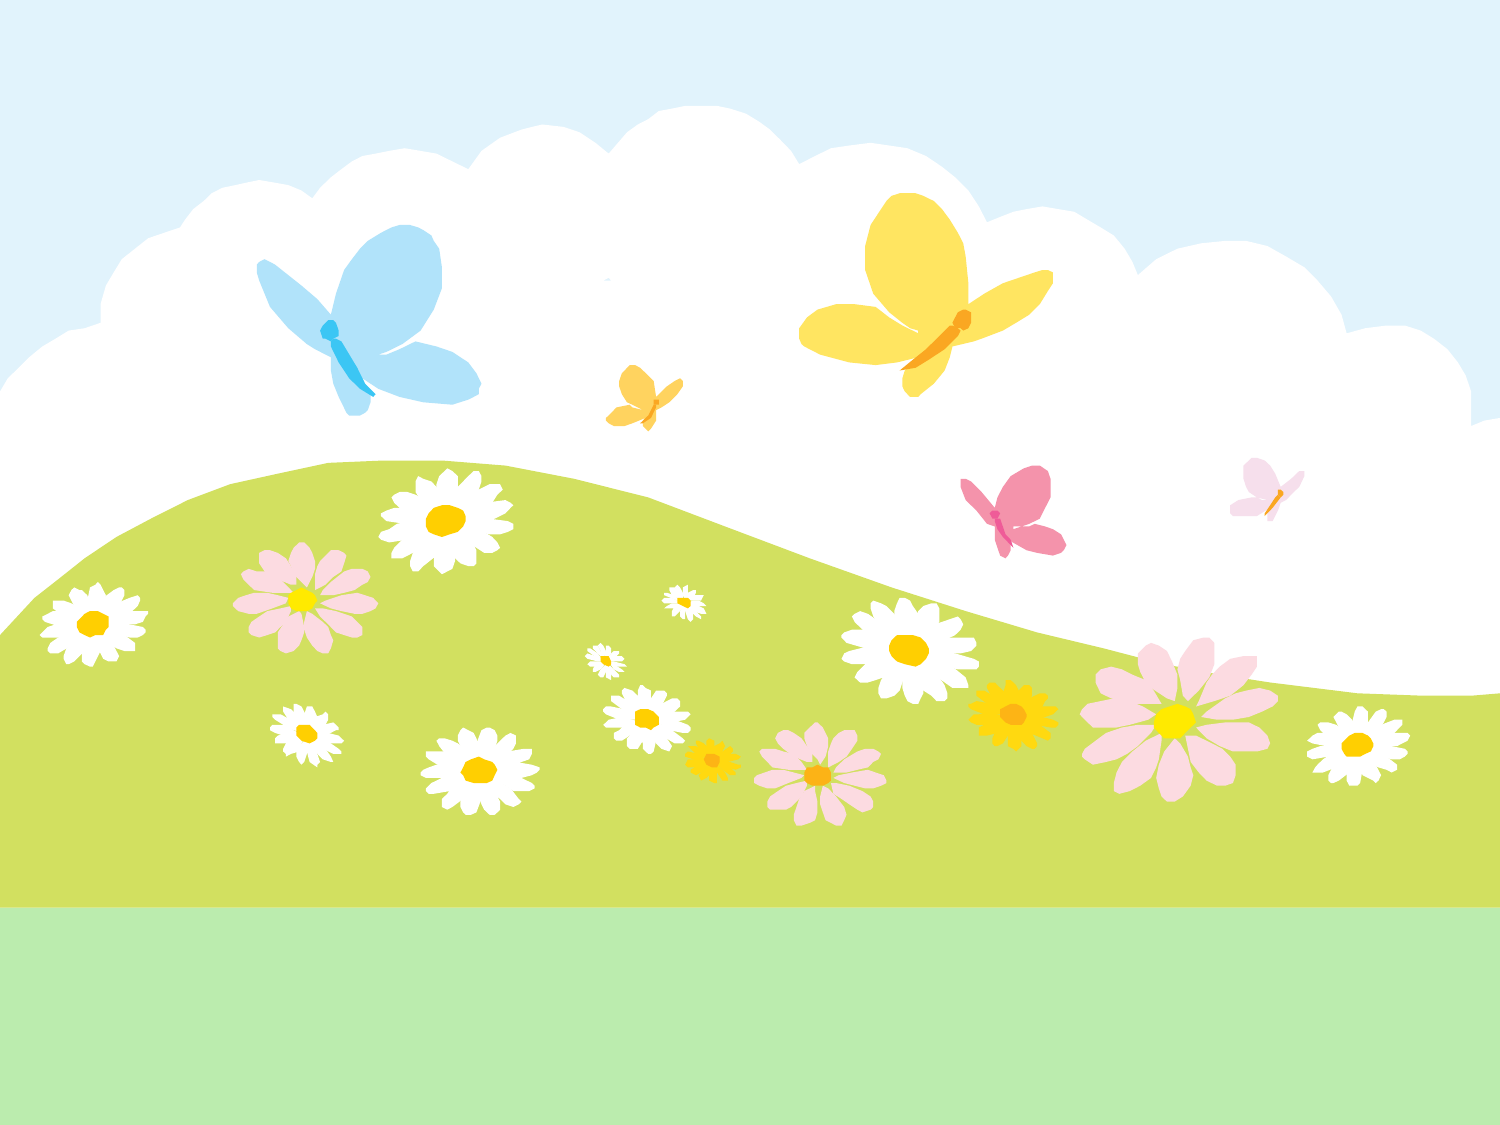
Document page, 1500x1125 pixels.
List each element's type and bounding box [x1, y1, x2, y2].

picture [0, 0, 1500, 908]
